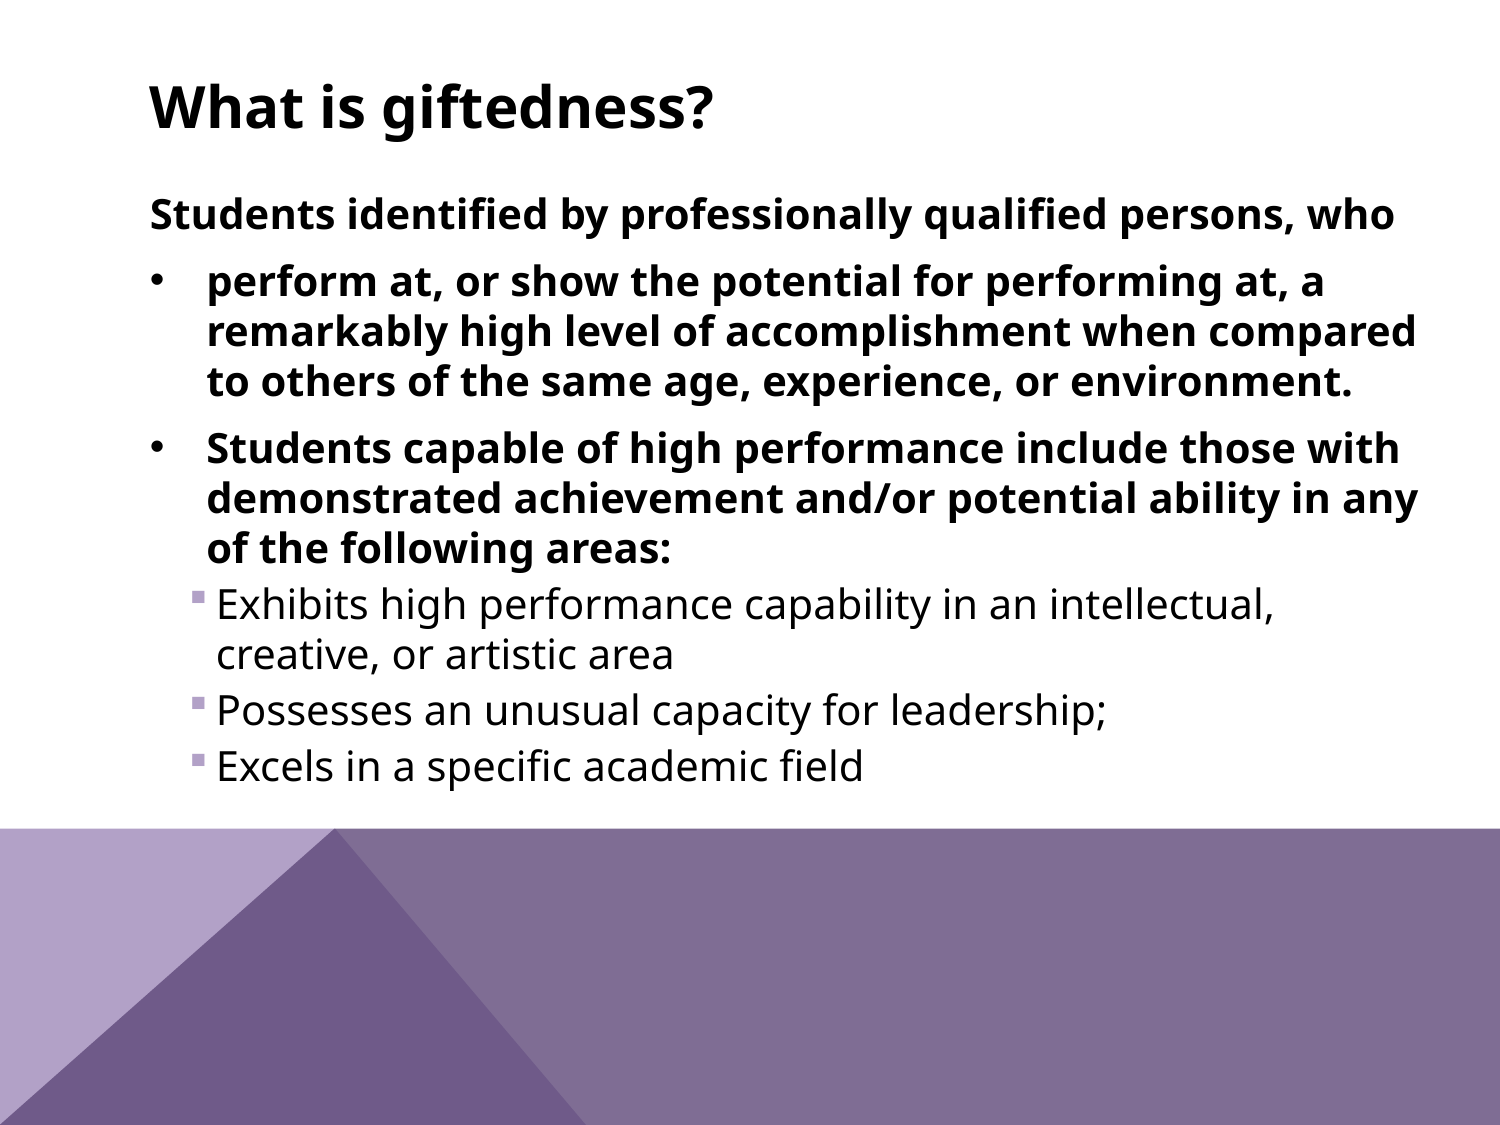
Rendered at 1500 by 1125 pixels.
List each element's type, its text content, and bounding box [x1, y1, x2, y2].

list Students identified by professionally qualified persons, who perform at, or show the potential for performing at, a remarkably high level of accomplishment when compared to others of the same age, experience, or environment. Students capable of high performance include those with demonstrated achievement and/or potential ability in any of the following areas: Exhibits high performance capability in an intellectual, creative, or artistic area Possesses an unusual capacity for leadership; Excels in a specific academic field [134, 180, 1438, 768]
title What is giftedness? [134, 59, 1369, 150]
